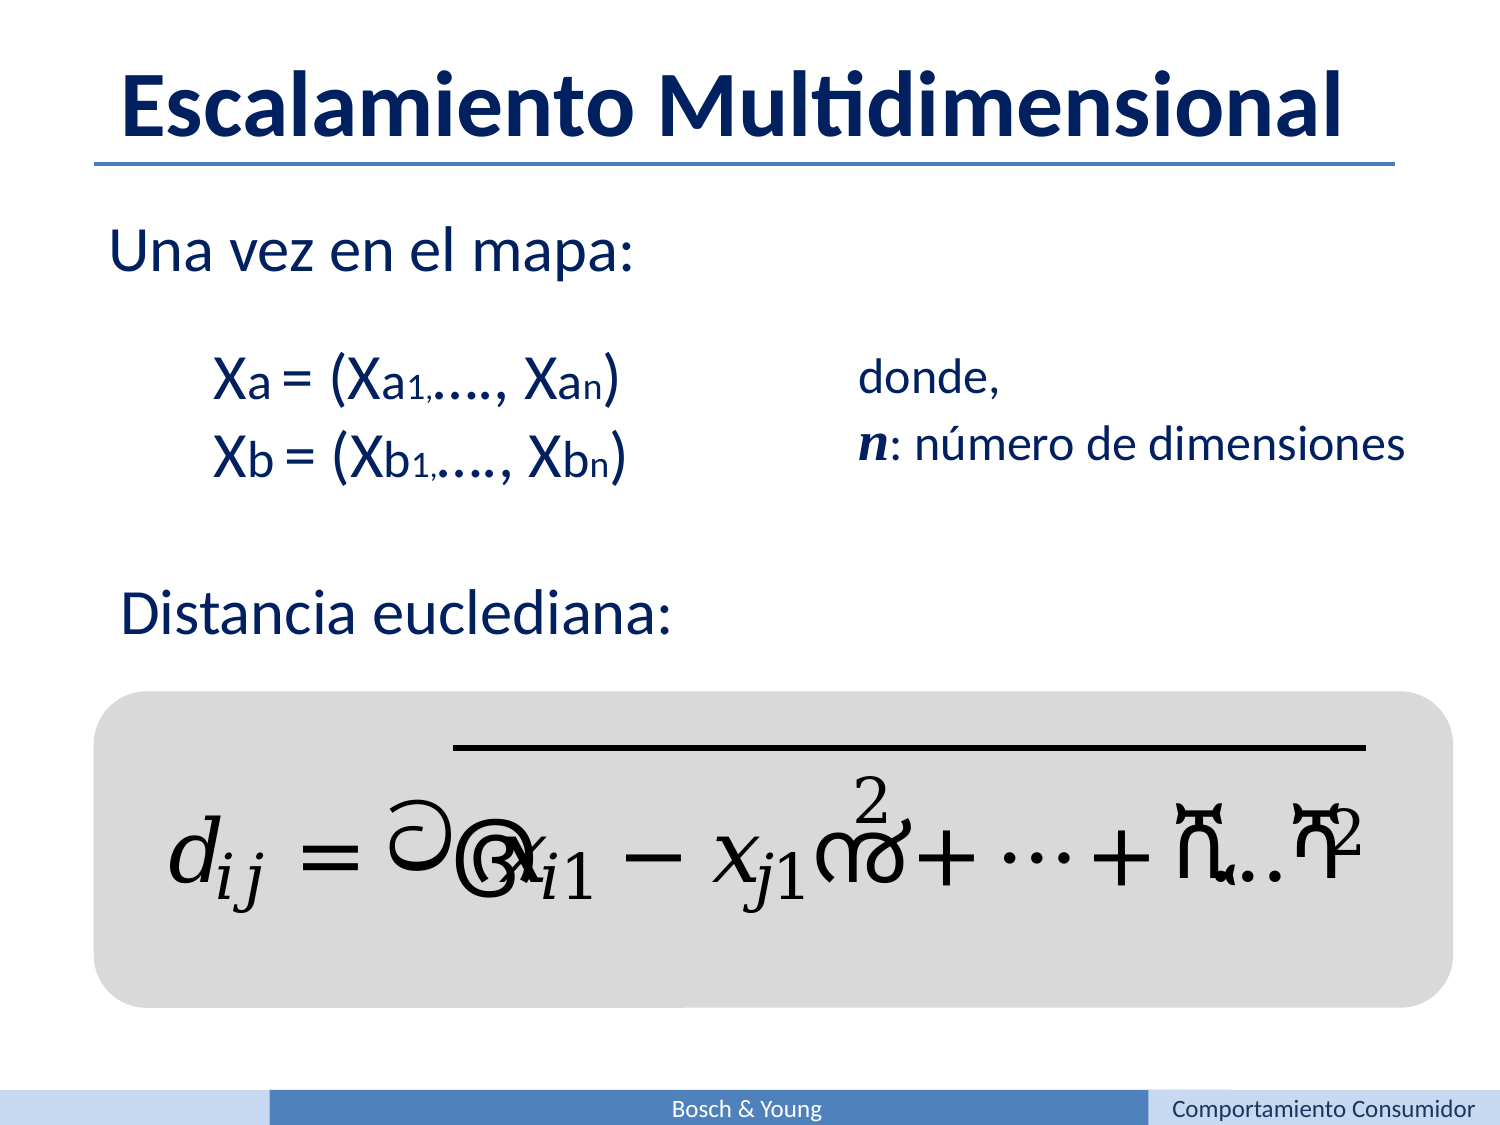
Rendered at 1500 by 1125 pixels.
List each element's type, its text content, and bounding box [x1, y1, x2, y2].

text_box donde, n: número de dimensiones [843, 336, 1442, 479]
text_box Distancia euclediana: [105, 562, 1442, 655]
text_box Escalamiento Multidimensional [46, 35, 1418, 163]
text_box [0, 1088, 272, 1125]
text_box Una vez en el mapa: [93, 199, 692, 292]
text_box Comportamiento Consumidor [1146, 1088, 1500, 1125]
text_box Xa = (Xa1,…., Xan) Xb = (Xb1,…., Xbn) [199, 328, 774, 498]
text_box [93, 691, 1454, 1008]
text_box Bosch & Young [272, 1088, 1146, 1125]
